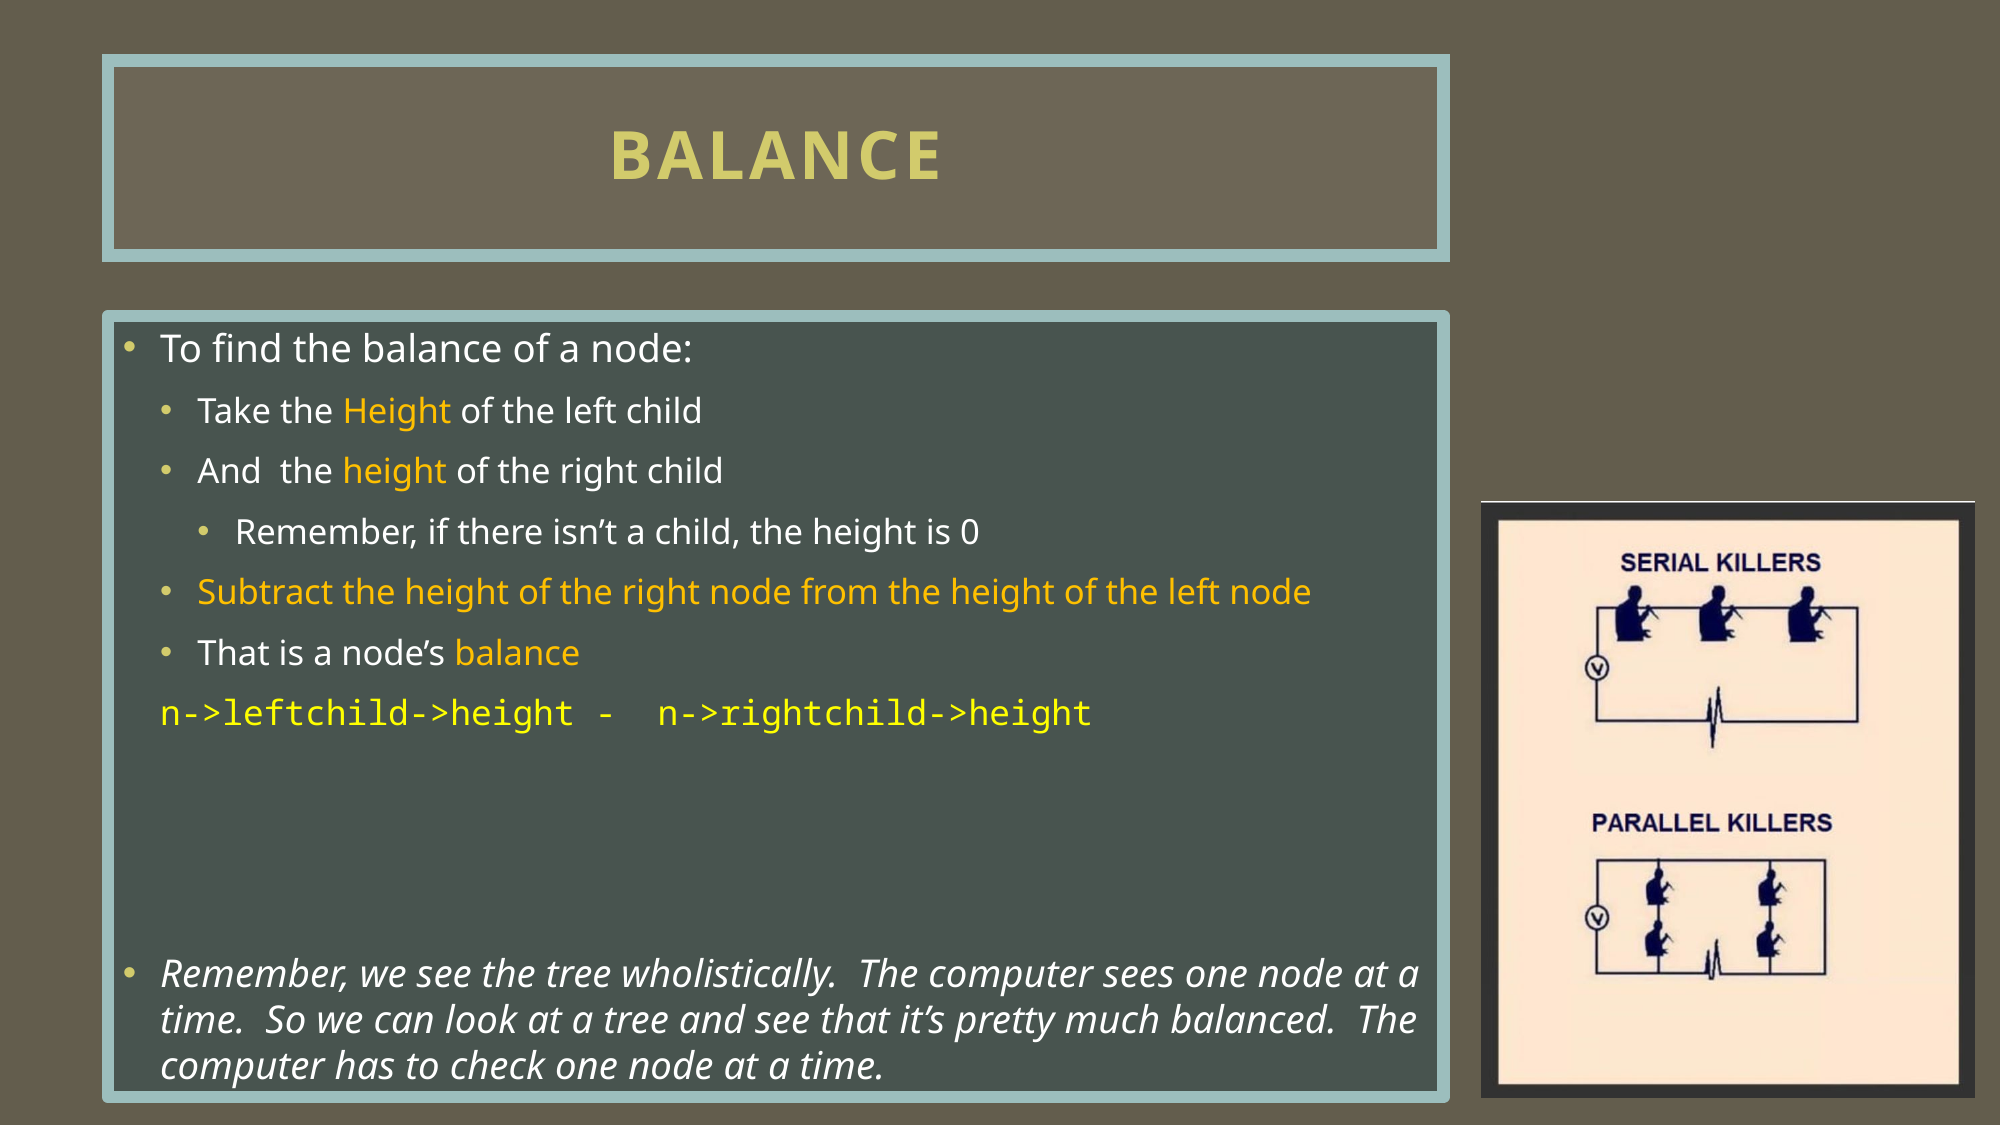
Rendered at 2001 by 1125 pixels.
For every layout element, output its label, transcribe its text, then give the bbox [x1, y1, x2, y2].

picture [1481, 501, 1975, 1098]
title Balance [105, 58, 1446, 258]
list To find the balance of a node: Take the Height of the left child And the height of the right child Remember, if there isn’t a child, the height is 0 Subtract the height of the right node from the height of the left node That is a node’s balance n->leftchild->height - n->rightchild->height Remember, we see the tree wholistically. The computer sees one node at a time. So we can look at a tree and see that it’s pretty much balanced. The computer has to check one node at a time. [108, 316, 1444, 1098]
